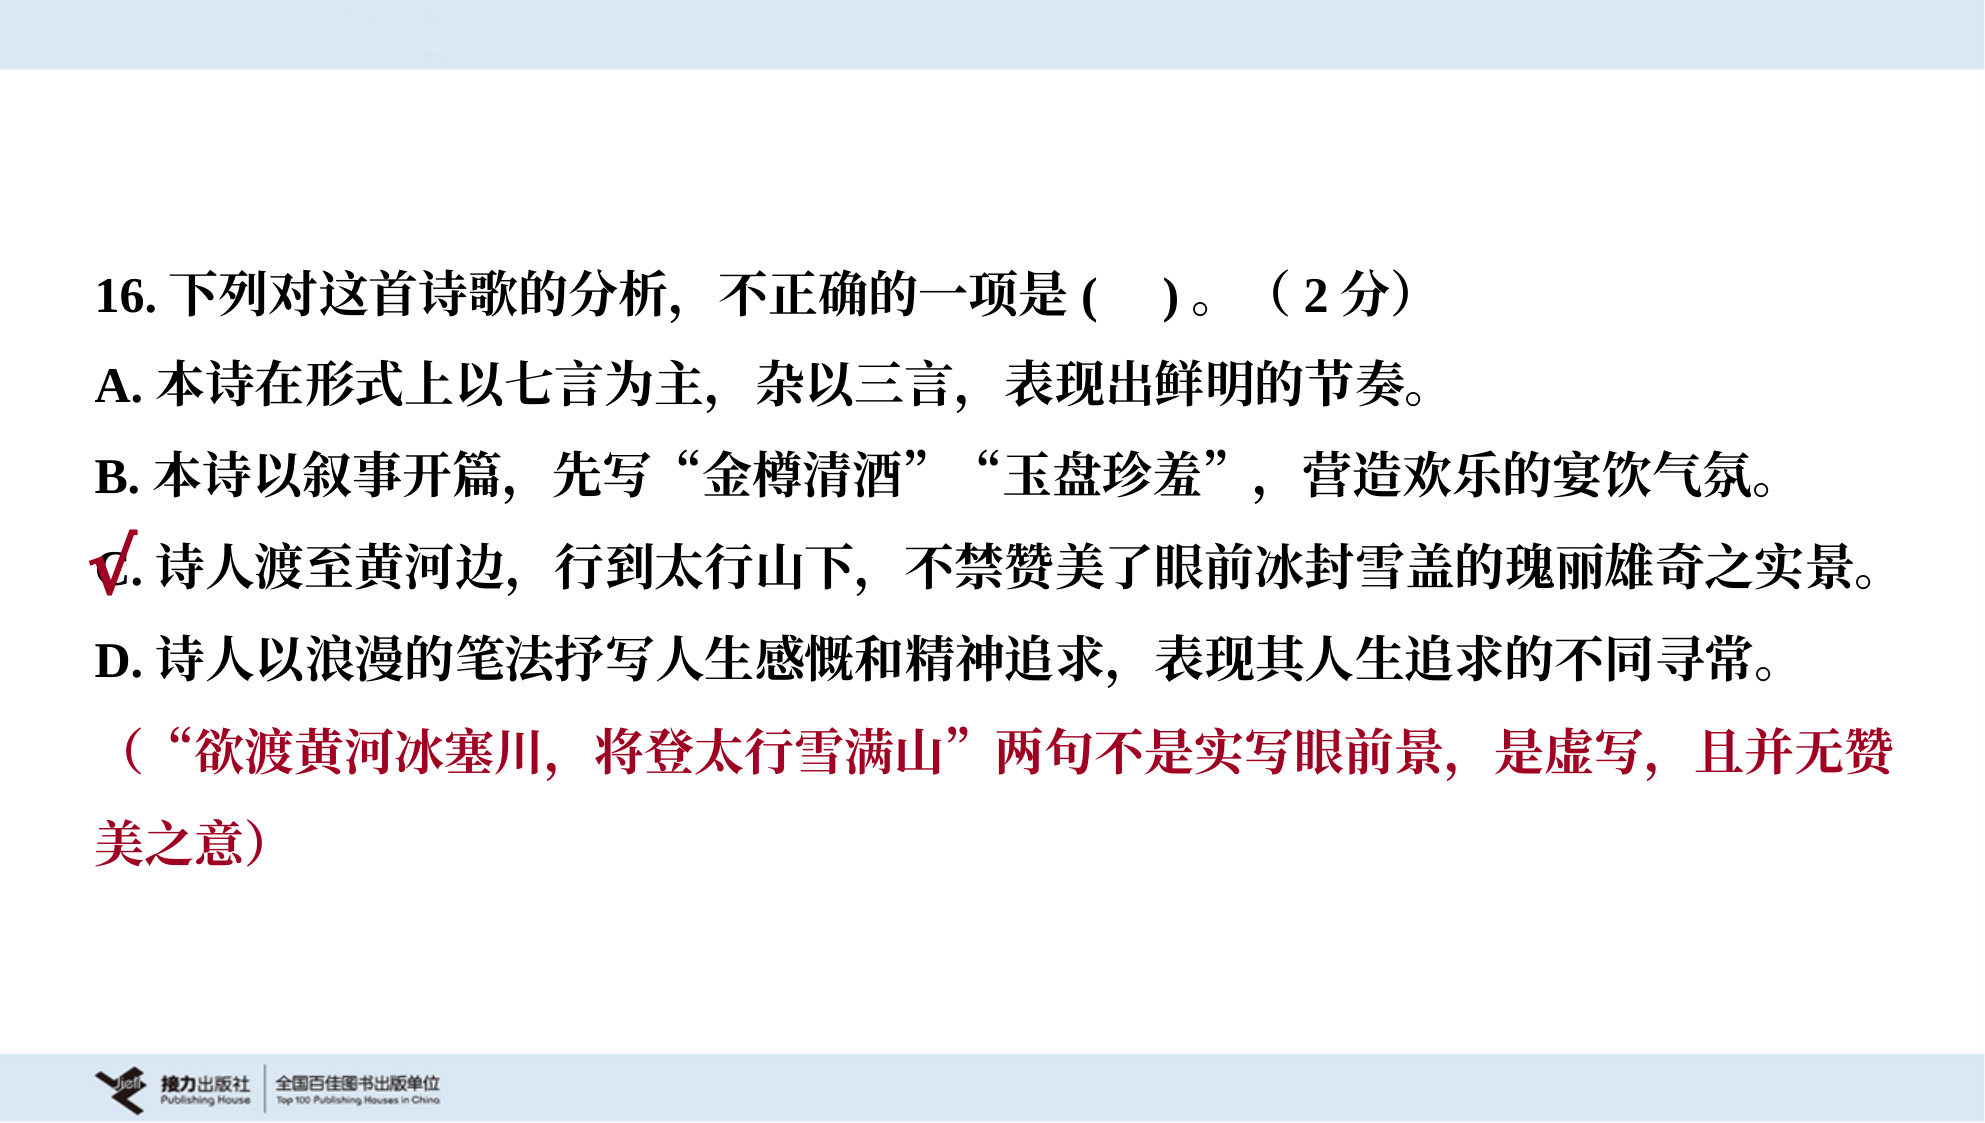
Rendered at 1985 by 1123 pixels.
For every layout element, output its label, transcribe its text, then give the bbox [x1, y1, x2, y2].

text_box A.本诗在形式上以七言为主，杂以三言，表现出鲜明的节奏。 B.本诗以叙事开篇，先写“金樽清酒”“玉盘珍羞”，营造欢乐的宴饮气氛。 C.诗人渡至黄河边，行到太行山下，不禁赞美了眼前冰封雪盖的瑰丽雄奇之实景。 D.诗人以浪漫的笔法抒写人生感慨和精神追求，表现其人生追求的不同寻常。 [94, 320, 1892, 688]
picture [0, 0, 1985, 1122]
text_box 16.下列对这首诗歌的分析，不正确的一项是( )。（2分） [94, 234, 1892, 320]
text_box （“欲渡黄河冰塞川，将登太行雪满山”两句不是实写眼前景，是虚写，且并无赞 美之意） [94, 689, 1892, 873]
text_box √ [86, 517, 139, 611]
